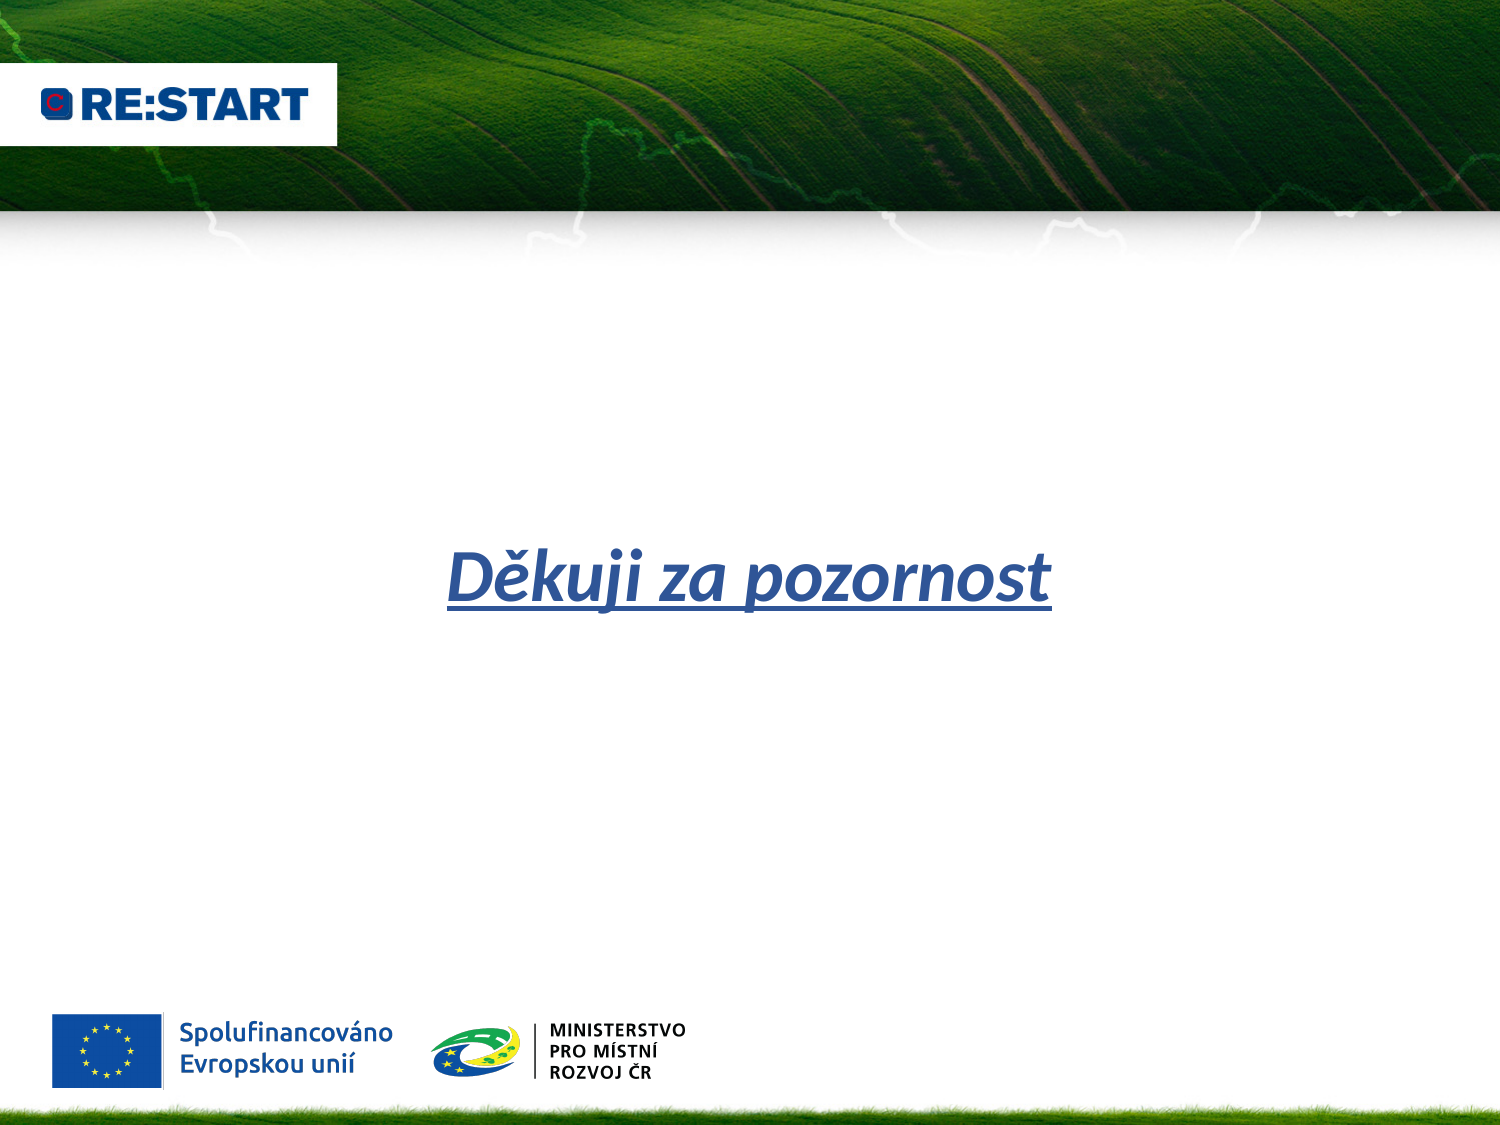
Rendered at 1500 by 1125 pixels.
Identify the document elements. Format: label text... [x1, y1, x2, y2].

picture [0, 0, 1500, 1125]
title Děkuji za pozornost [102, 464, 1397, 625]
